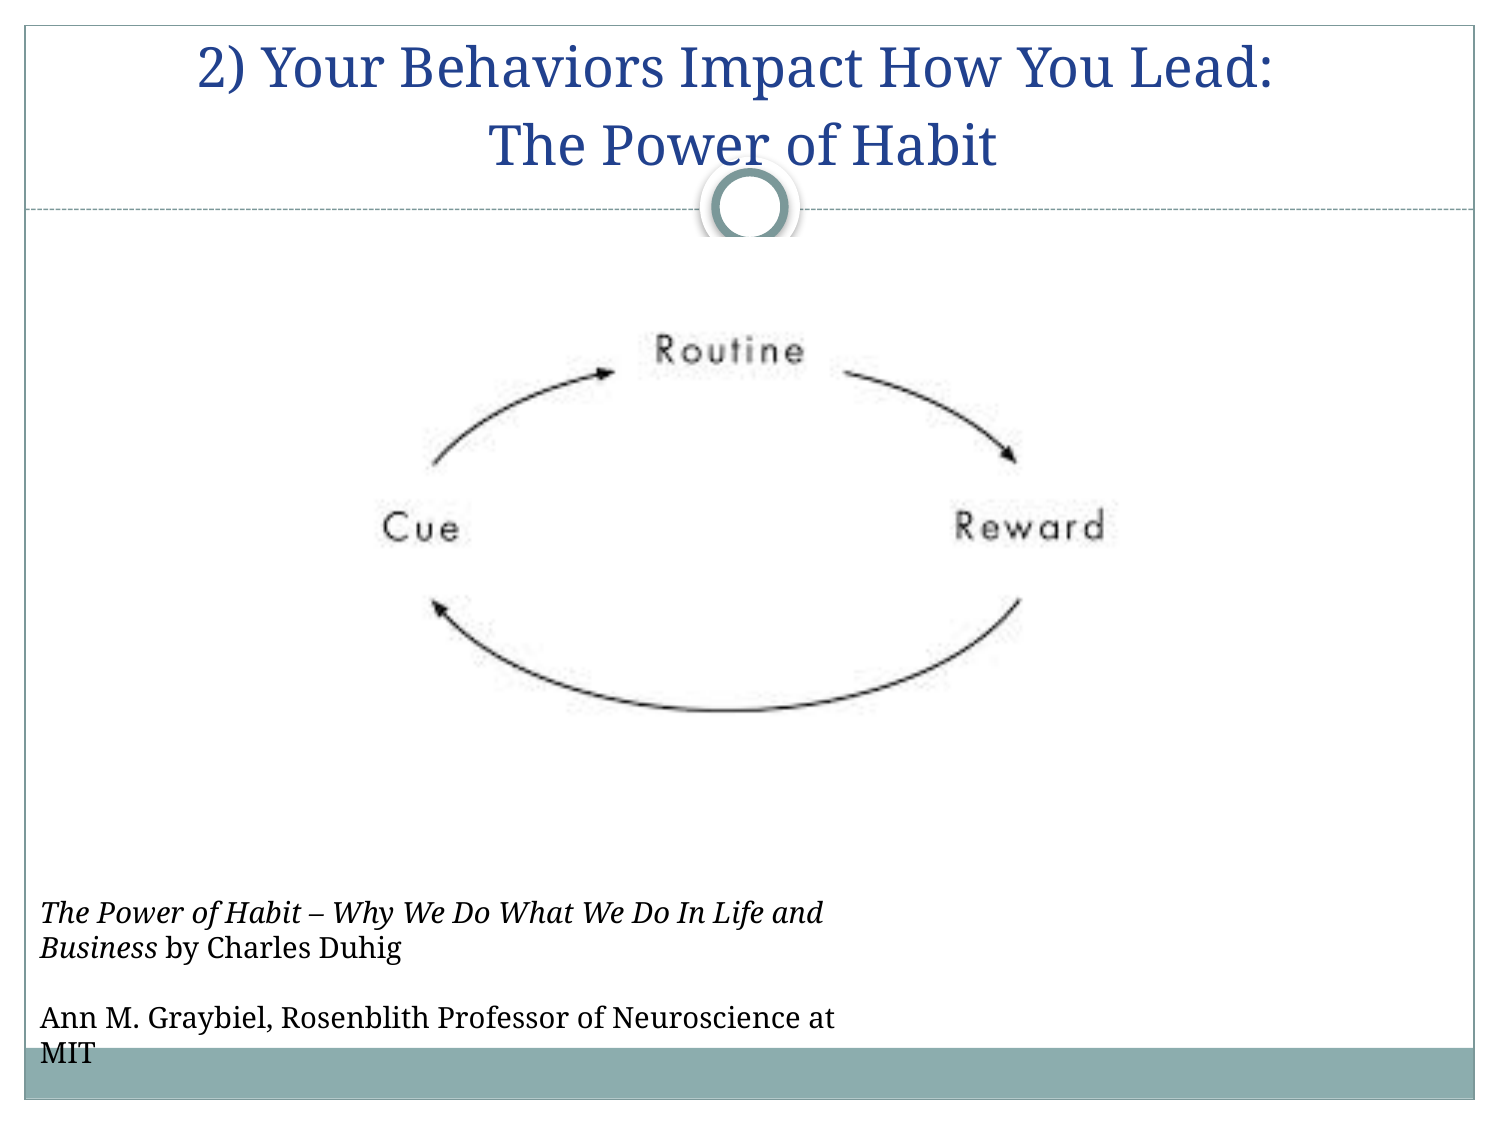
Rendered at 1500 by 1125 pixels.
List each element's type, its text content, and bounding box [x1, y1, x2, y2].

picture [351, 237, 1128, 819]
text_box The Power of Habit – Why We Do What We Do In Life and Business by Charles Duhig Ann M. Graybiel, Rosenblith Professor of Neuroscience at MIT [24, 887, 888, 1077]
list 2) Your Behaviors Impact How You Lead: The Power of Habit [37, 24, 1450, 188]
